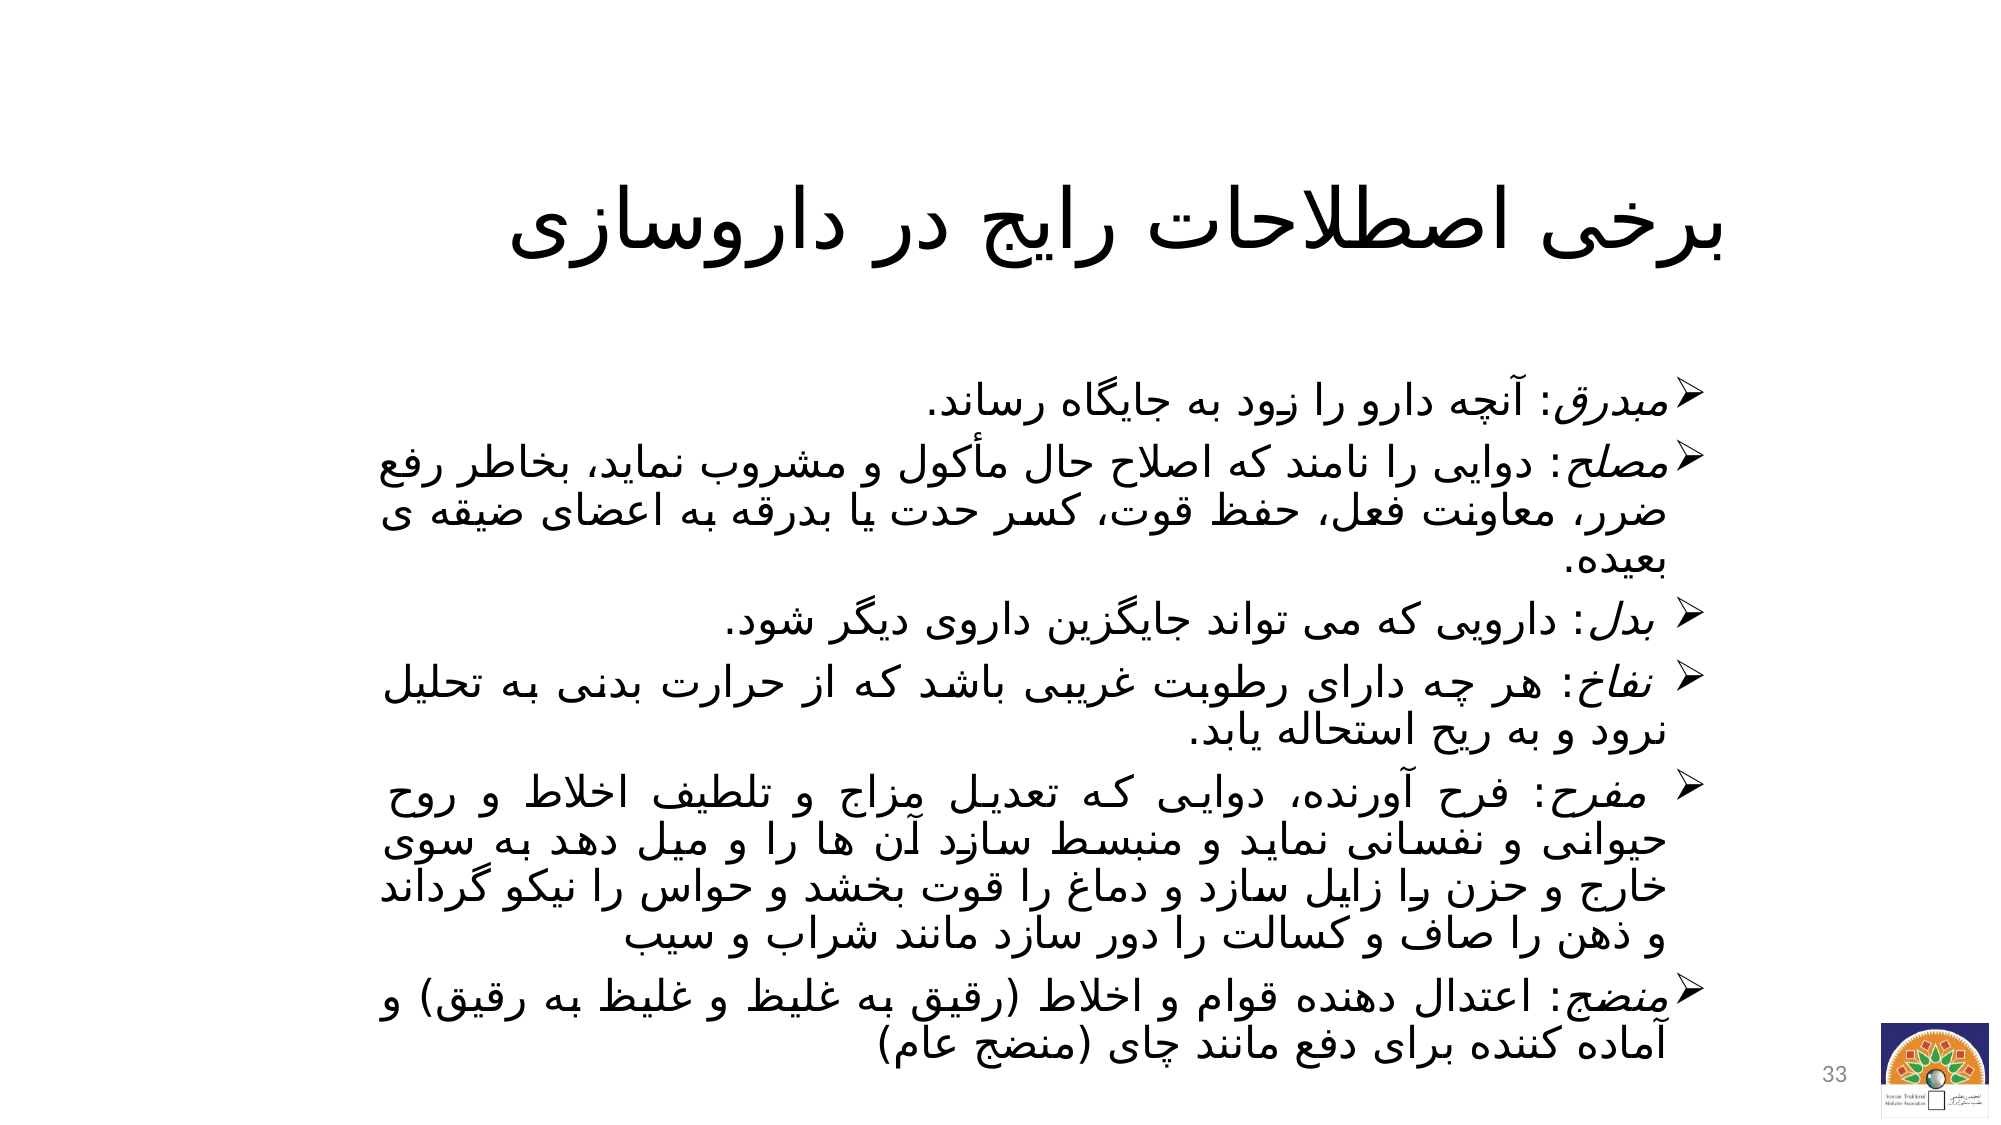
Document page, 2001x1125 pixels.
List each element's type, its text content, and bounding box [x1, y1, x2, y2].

slide_number 33 [1412, 1042, 1863, 1103]
title برخی اصطلاحات رایج در داروسازی [492, 127, 1770, 315]
list مبدرق: آنچه دارو را زود به جایگاه رساند. مصلح: دوایی را نامند که اصلاح حال مأکول و مشروب نماید، بخاطر رفع ضرر، معاونت فعل، حفظ قوت، کسر حدت یا بدرقه به اعضای ضیقه ی بعیده. بدل: دارویی که می تواند جایگزین داروی دیگر شود. نفاخ: هر چه دارای رطوبت غریبی باشد که از حرارت بدنی به تحلیل نرود و به ریح استحاله یابد. مفرح: فرح آورنده، دوایی که تعدیل مزاج و تلطیف اخلاط و روح حیوانی و نفسانی نماید و منبسط سازد آن ها را و میل دهد به سوی خارج و حزن را زایل سازد و دماغ را قوت بخشد و حواس را نیکو گرداند و ذهن را صاف و کسالت را دور سازد مانند شراب و سیب منضج: اعتدال دهنده قوام و اخلاط (رقیق به غلیظ و غلیظ به رقیق) و آماده کننده برای دفع مانند چای (منضج عام) [364, 370, 1715, 1084]
picture [1881, 1023, 1990, 1118]
